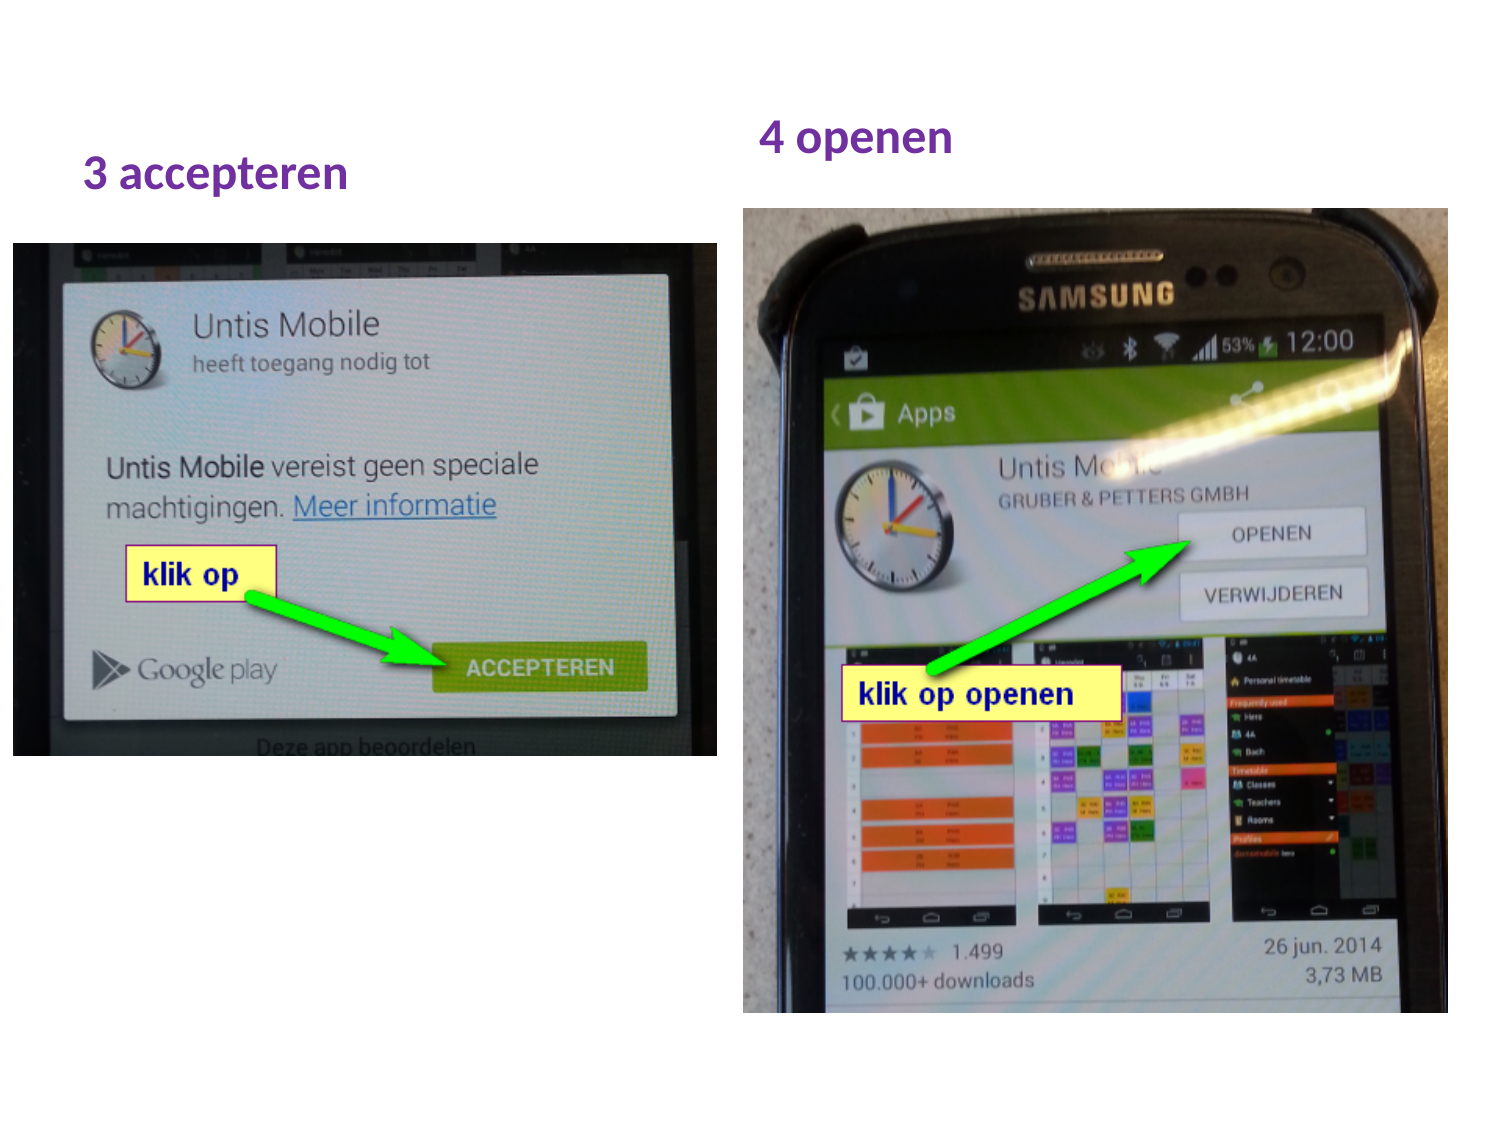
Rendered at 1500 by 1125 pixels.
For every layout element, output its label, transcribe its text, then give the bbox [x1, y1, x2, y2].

picture [742, 207, 1449, 1013]
text_box 3 accepteren [67, 132, 364, 208]
text_box 4 openen [744, 95, 969, 171]
picture [13, 243, 717, 757]
